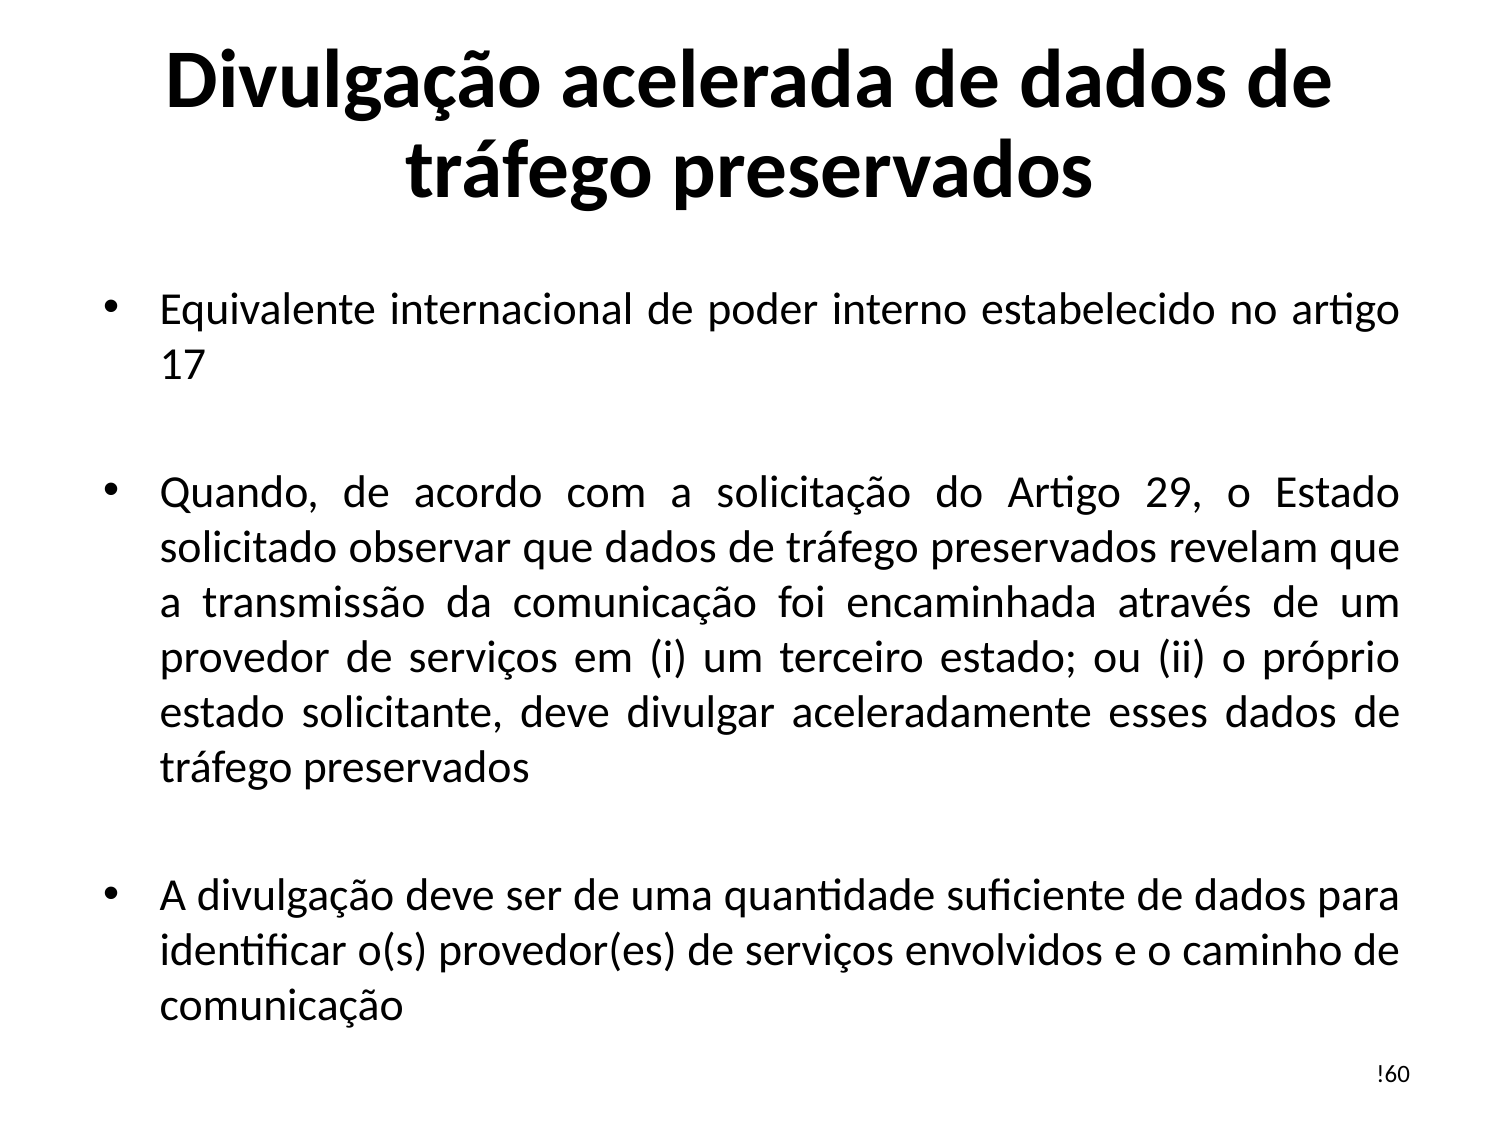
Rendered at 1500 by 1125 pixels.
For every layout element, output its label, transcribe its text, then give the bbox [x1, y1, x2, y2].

title Divulgação acelerada de dados de tráfego preservados [75, 45, 1425, 206]
slide_number !60 [1074, 1042, 1425, 1103]
list Equivalente internacional de poder interno estabelecido no artigo 17 Quando, de acordo com a solicitação do Artigo 29, o Estado solicitado observar que dados de tráfego preservados revelam que a transmissão da comunicação foi encaminhada através de um provedor de serviços em (i) um terceiro estado; ou (ii) o próprio estado solicitante, deve divulgar aceleradamente esses dados de tráfego preservados A divulgação deve ser de uma quantidade suficiente de dados para identificar o(s) provedor(es) de serviços envolvidos e o caminho de comunicação [88, 270, 1417, 1021]
